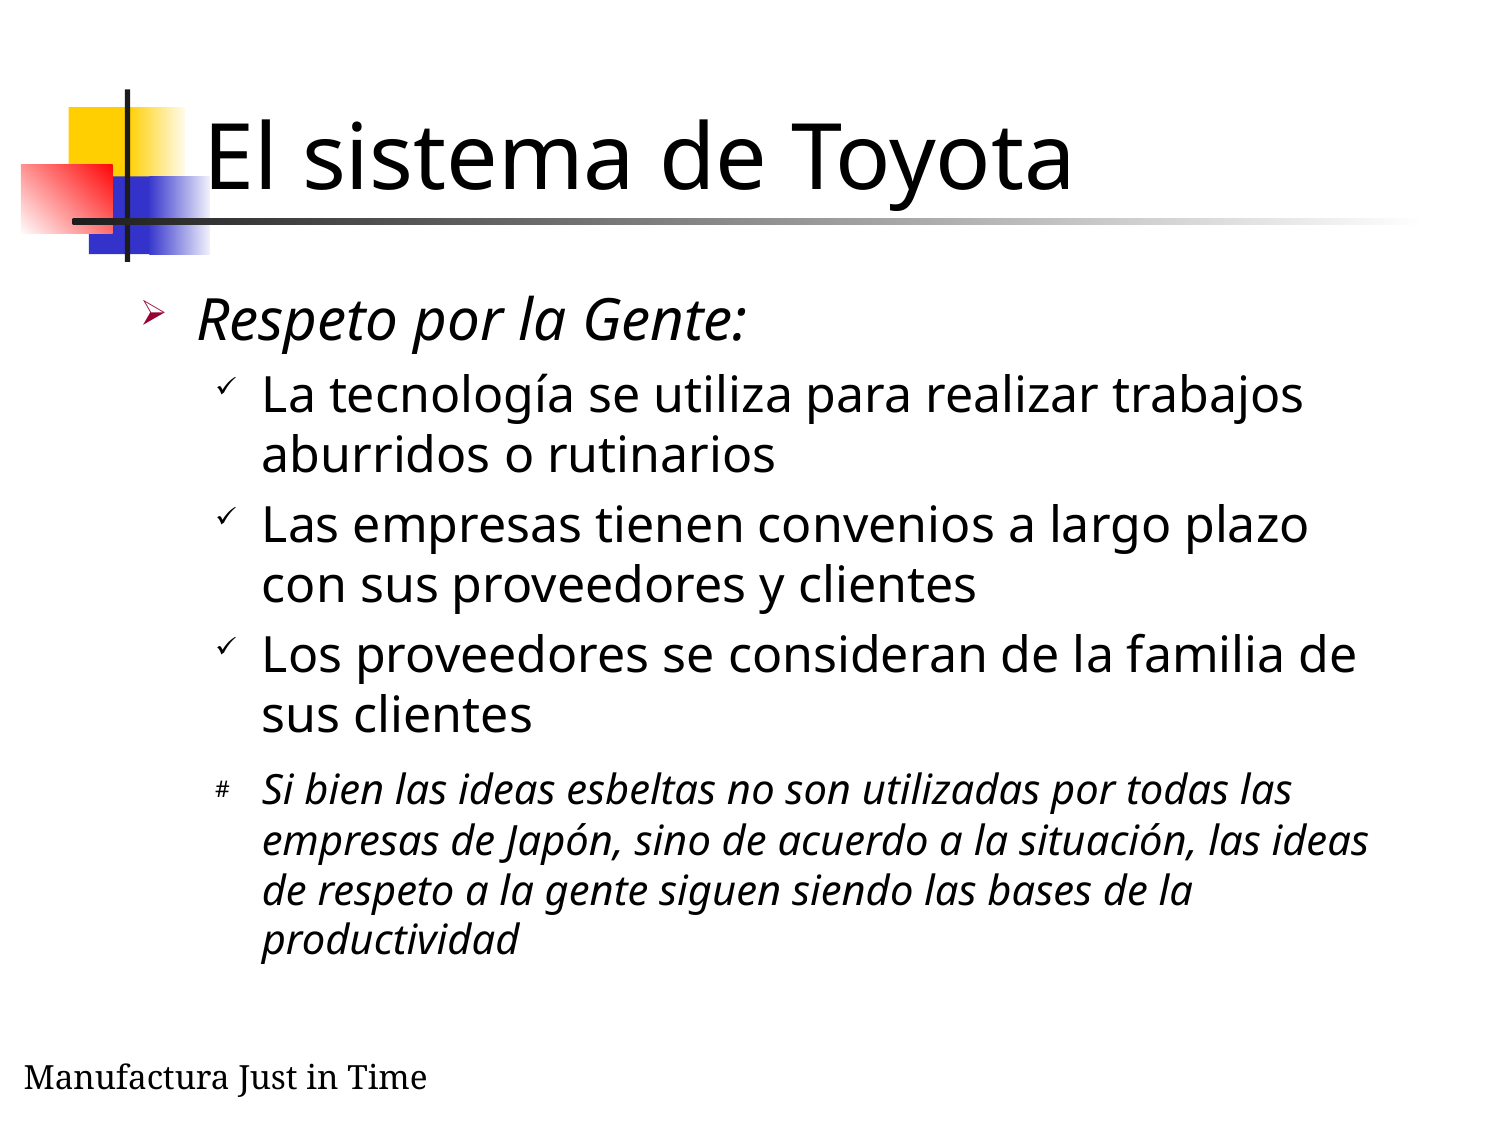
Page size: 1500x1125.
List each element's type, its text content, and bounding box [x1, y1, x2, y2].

title El sistema de Toyota [188, 27, 1468, 216]
list Respeto por la Gente: La tecnología se utiliza para realizar trabajos aburridos o rutinarios Las empresas tienen convenios a largo plazo con sus proveedores y clientes Los proveedores se consideran de la familia de sus clientes Si bien las ideas esbeltas no son utilizadas por todas las empresas de Japón, sino de acuerdo a la situación, las ideas de respeto a la gente siguen siendo las bases de la productividad [124, 274, 1401, 1007]
